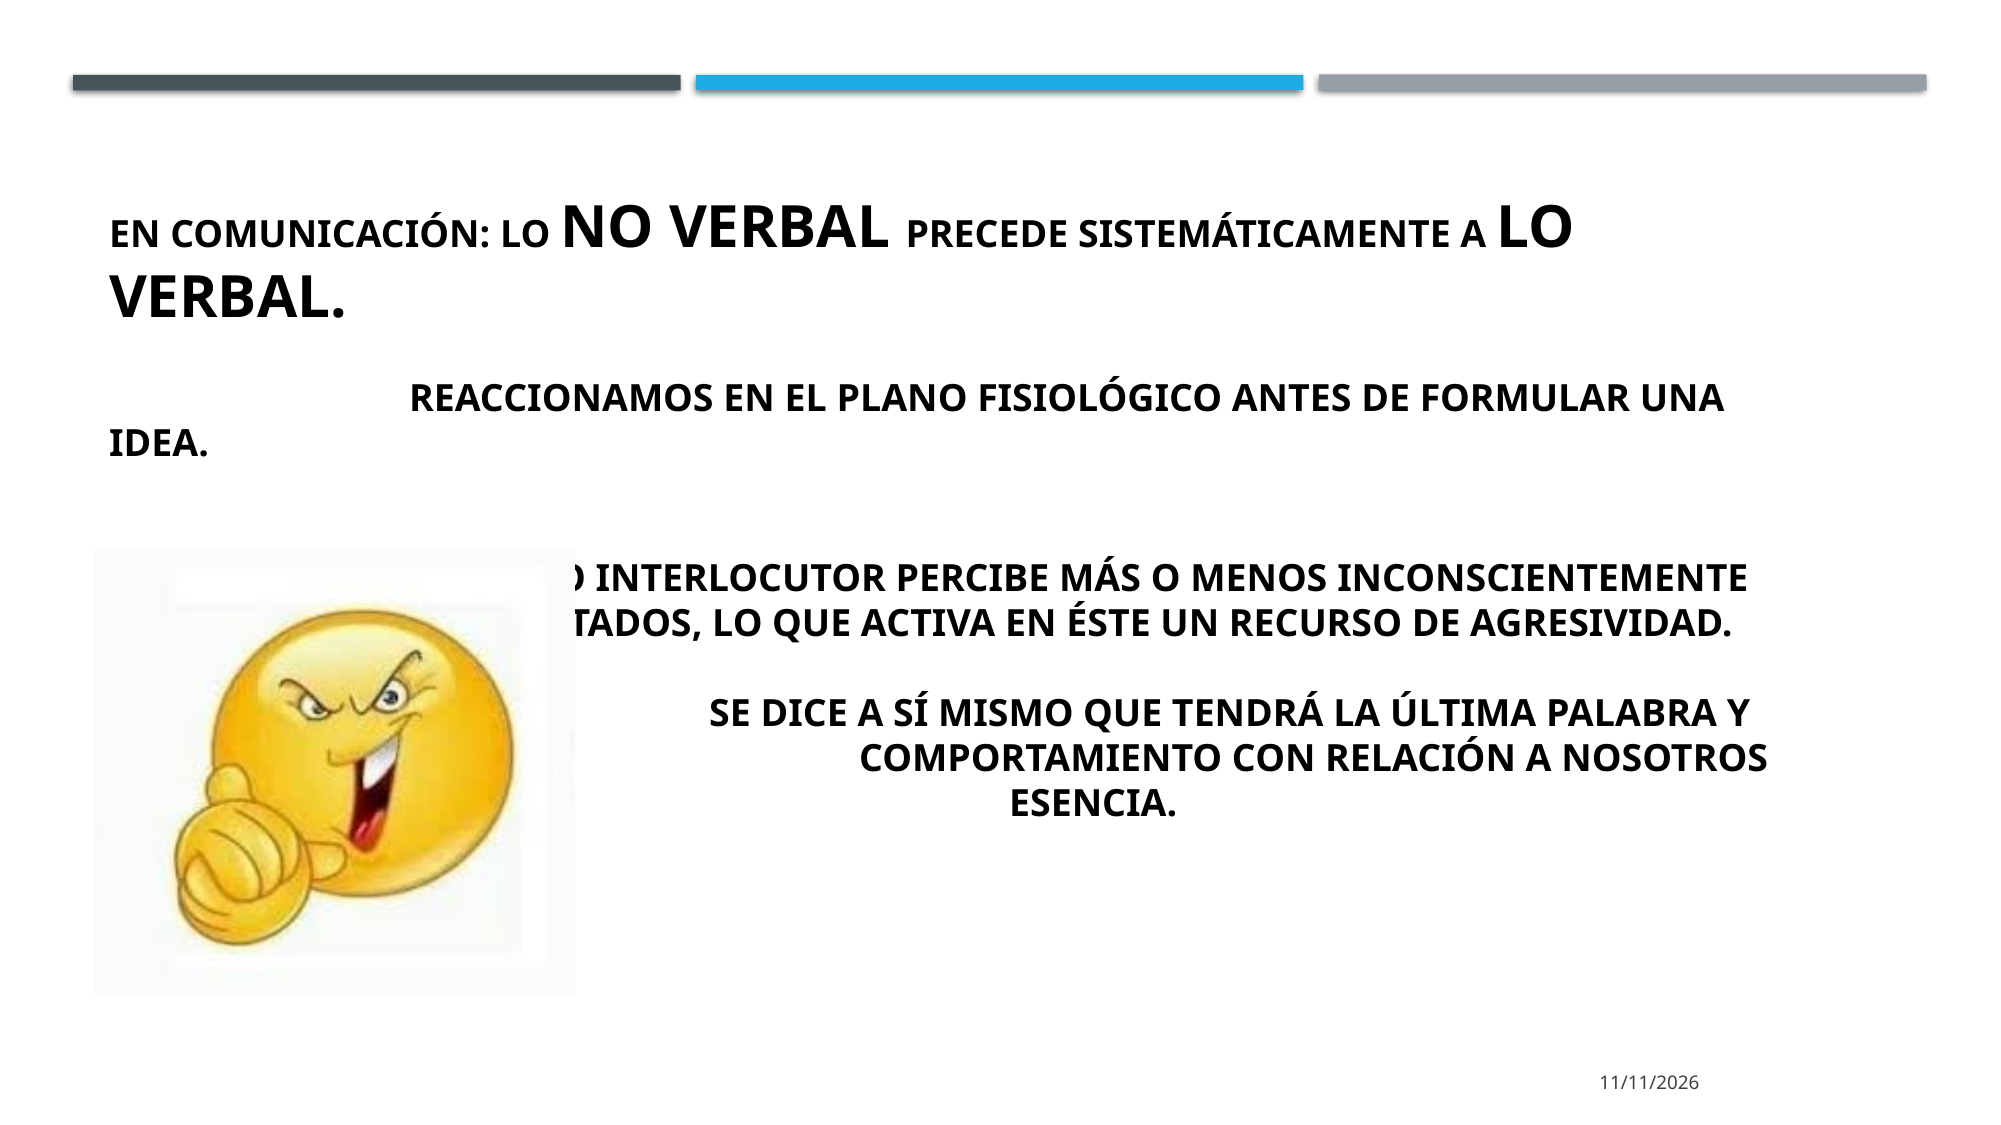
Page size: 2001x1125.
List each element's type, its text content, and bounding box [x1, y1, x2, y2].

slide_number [1247, 1053, 1715, 1114]
text_box EN COMUNICACIÓN: LO NO VERBAL PRECEDE SISTEMÁTICAMENTE A LO VERBAL. REACCIONAMOS EN EL PLANO FISIOLÓGICO ANTES DE FORMULAR UNA IDEA. NUESTRO INTERLOCUTOR PERCIBE MÁS O MENOS INCONSCIENTEMENTE QUE EMPEZAMOS DERROTADOS, LO QUE ACTIVA EN ÉSTE UN RECURSO DE AGRESIVIDAD. SE DICE A SÍ MISMO QUE TENDRÁ LA ÚLTIMA PALABRA Y SU COMPORTAMIENTO CON RELACIÓN A NOSOTROS CORROBORA ESA ESENCIA. [94, 181, 1814, 832]
picture [93, 549, 576, 995]
